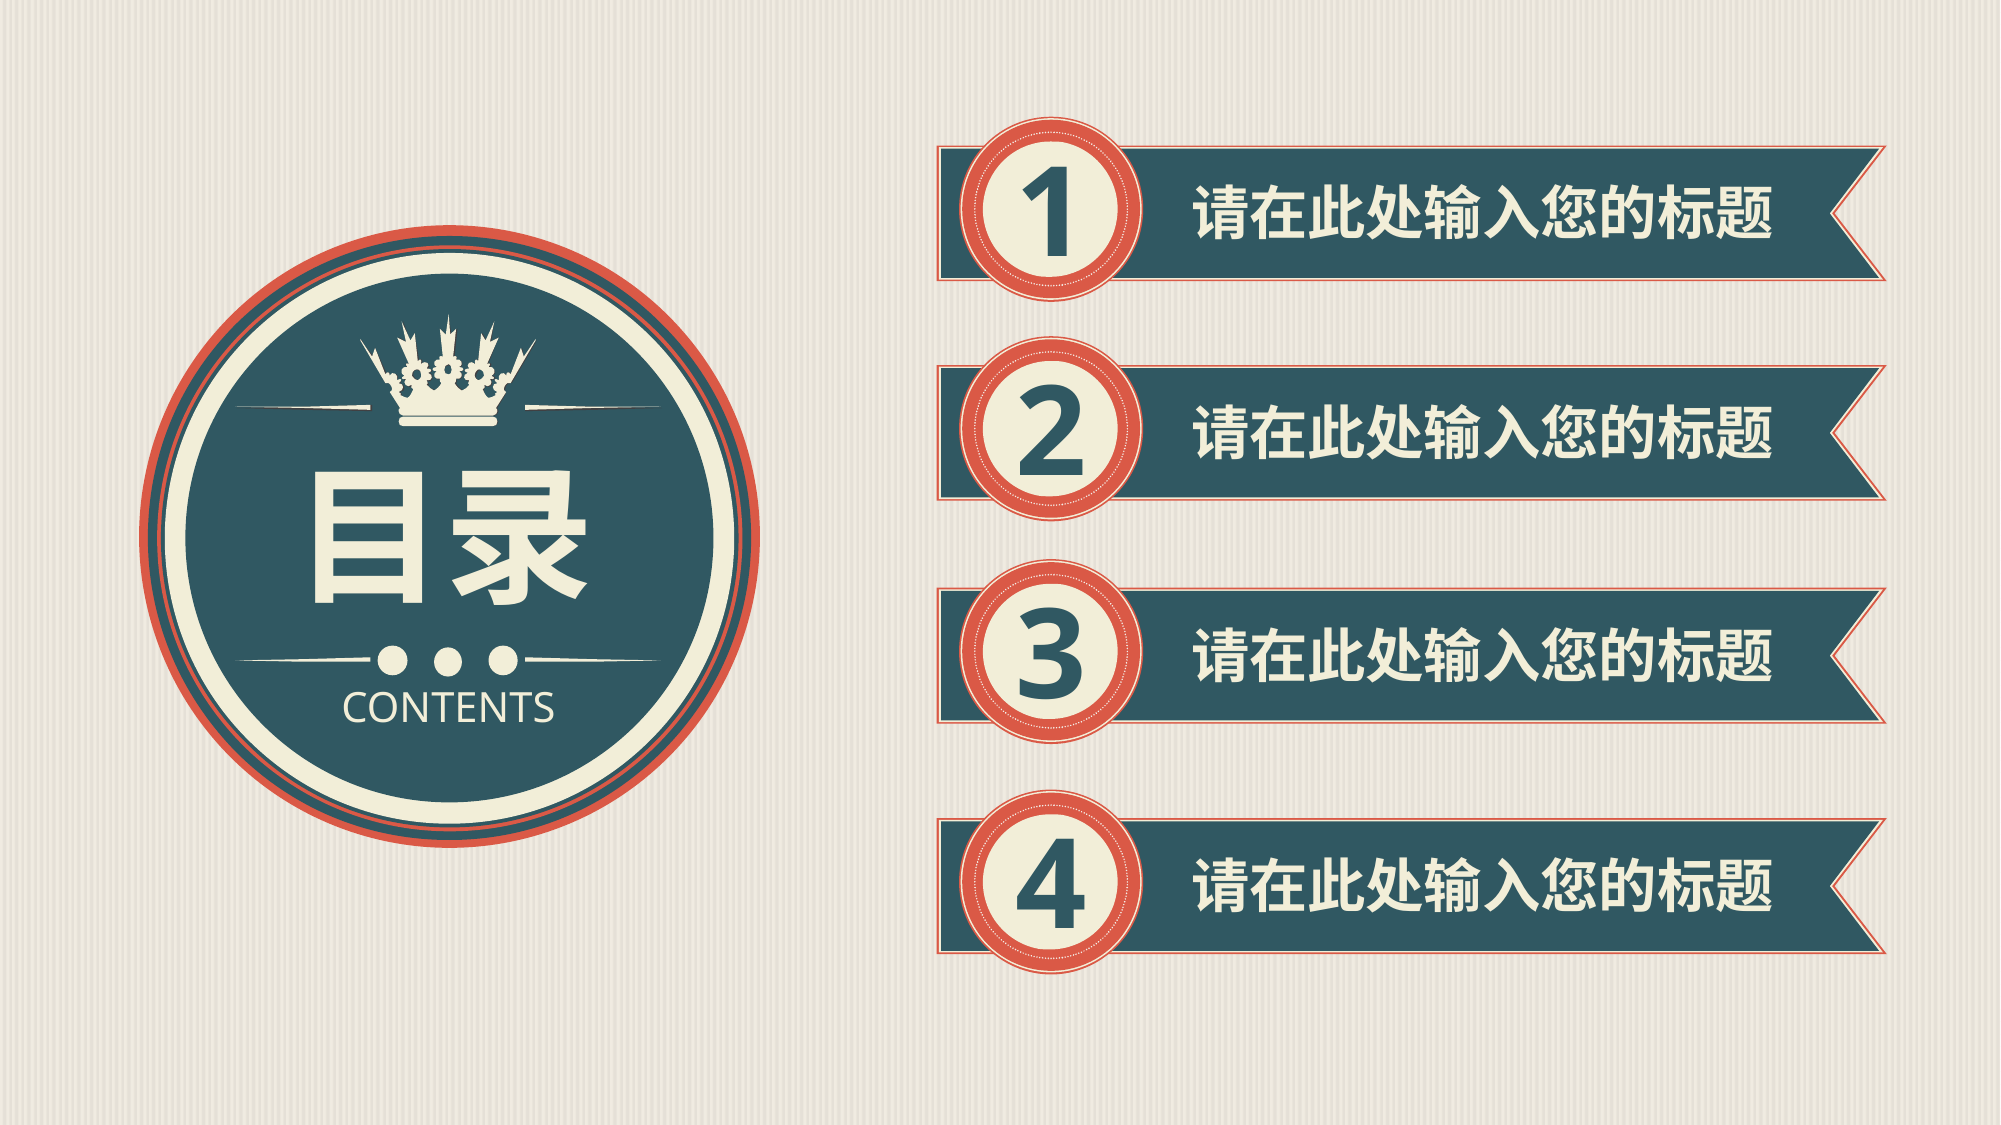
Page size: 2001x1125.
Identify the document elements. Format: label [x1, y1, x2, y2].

text_box [958, 335, 1144, 522]
text_box [936, 587, 953, 724]
text_box [958, 558, 1144, 745]
picture [0, 0, 2001, 1125]
text_box [936, 364, 953, 501]
text_box [1148, 817, 1887, 955]
text_box [958, 116, 1144, 303]
text_box [1148, 587, 1887, 724]
text_box [958, 789, 1144, 975]
text_box [1148, 364, 1887, 501]
text_box [1148, 145, 1887, 282]
text_box [936, 817, 953, 955]
text_box [936, 145, 953, 282]
text_box [138, 224, 761, 849]
